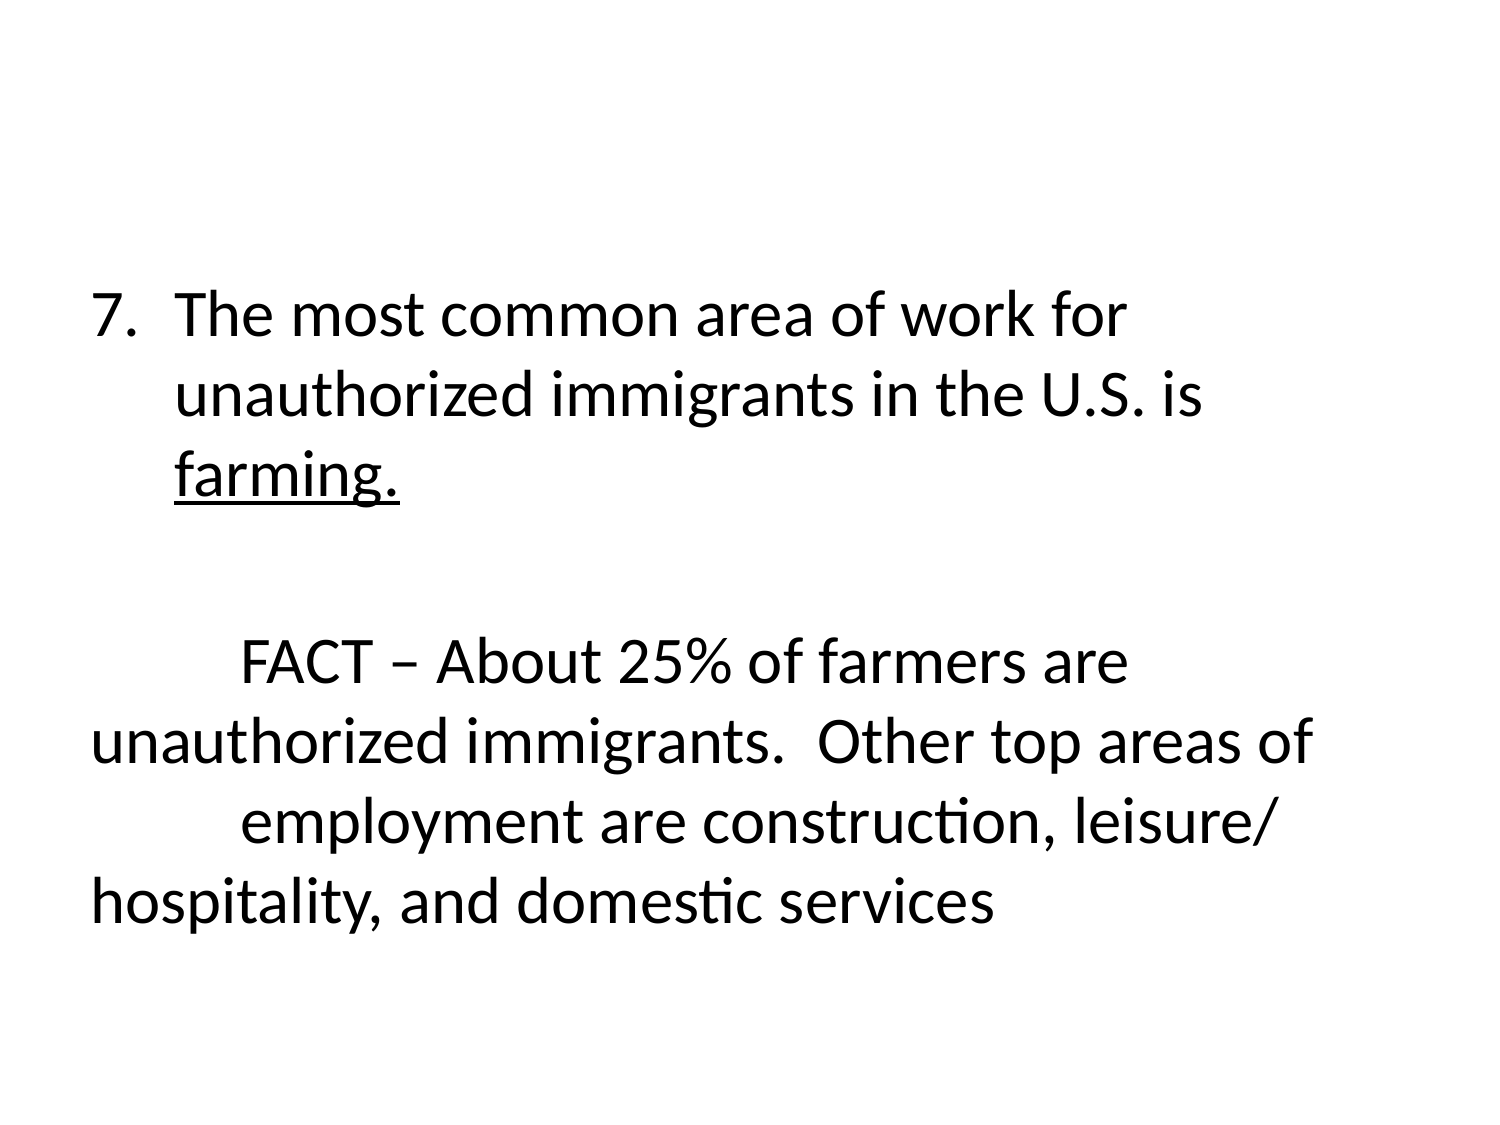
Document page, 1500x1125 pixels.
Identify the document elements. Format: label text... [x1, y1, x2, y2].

list The most common area of work for unauthorized immigrants in the U.S. is farming. FACT – About 25% of farmers are unauthorized immigrants. Other top areas of employment are construction, leisure/ hospitality, and domestic services [75, 262, 1425, 1005]
